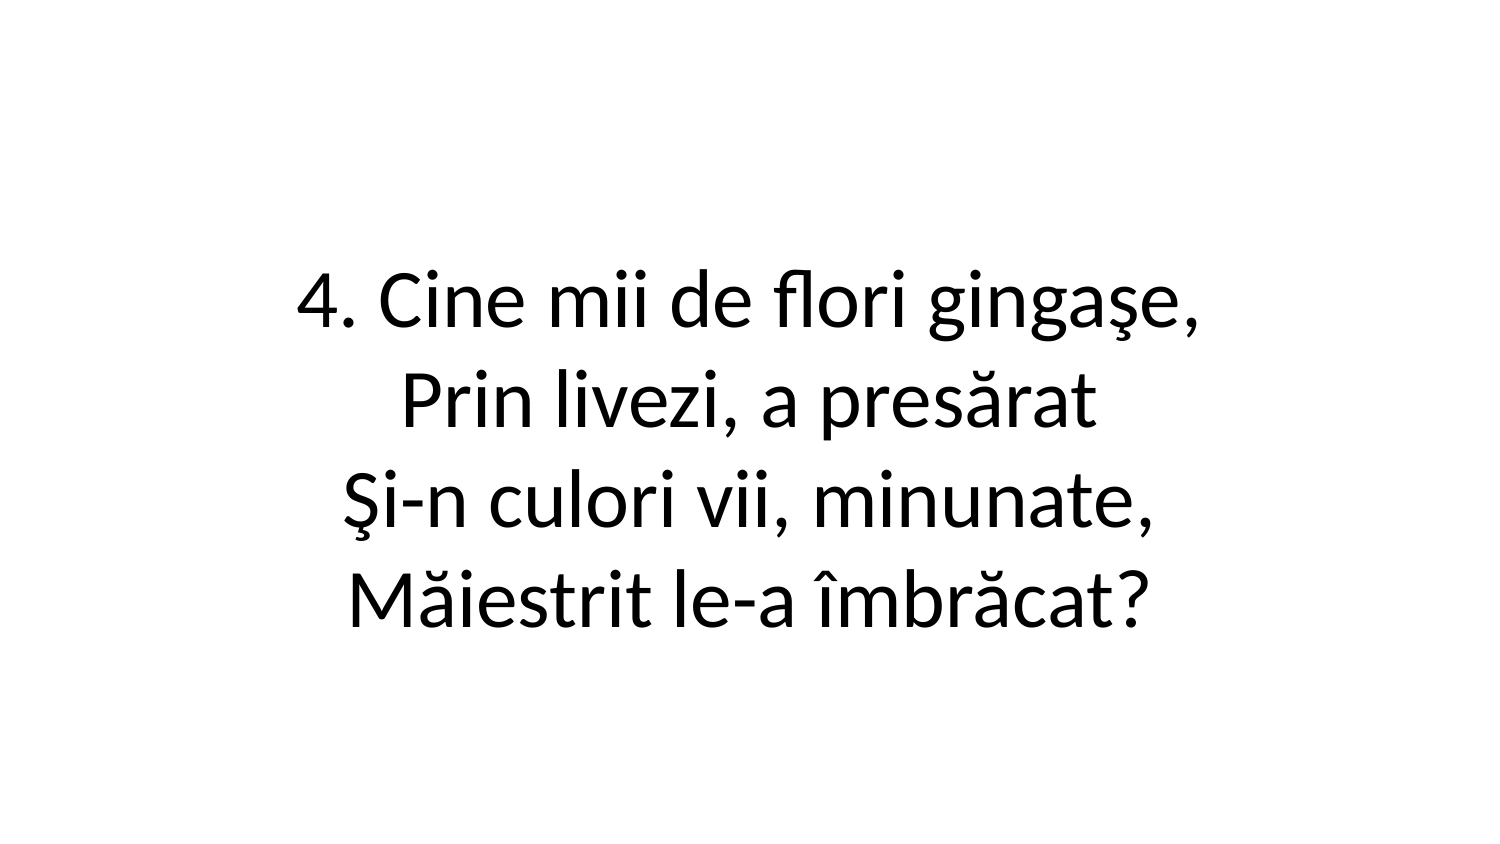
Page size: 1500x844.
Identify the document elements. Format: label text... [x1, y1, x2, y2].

text_box 4. Cine mii de flori gingaşe, Prin livezi, a presărat Şi-n culori vii, minunate, Măiestrit le-a îmbrăcat? [282, 192, 1218, 652]
